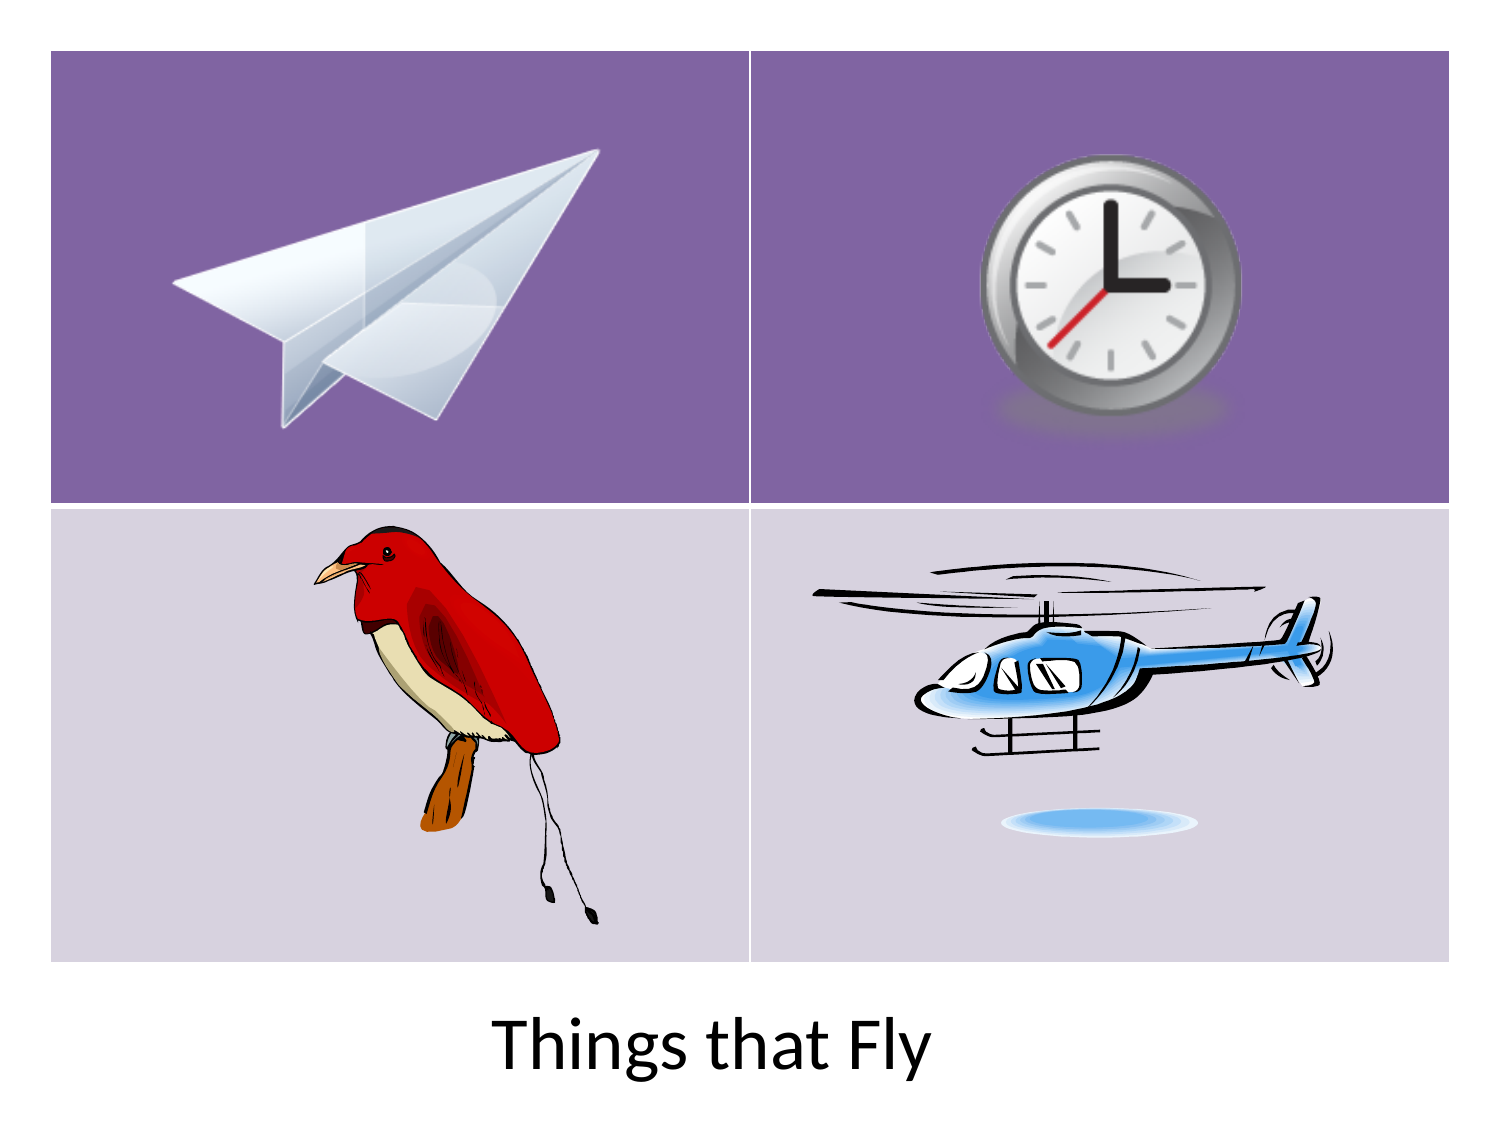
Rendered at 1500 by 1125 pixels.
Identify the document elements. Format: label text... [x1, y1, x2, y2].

picture [812, 562, 1334, 838]
picture [162, 87, 613, 927]
text_box Things that Fly [112, 987, 1313, 1093]
picture [962, 149, 1263, 451]
table_cell [51, 509, 749, 962]
table_header [51, 51, 749, 503]
table_cell [751, 509, 1449, 962]
table_header [751, 51, 1449, 503]
